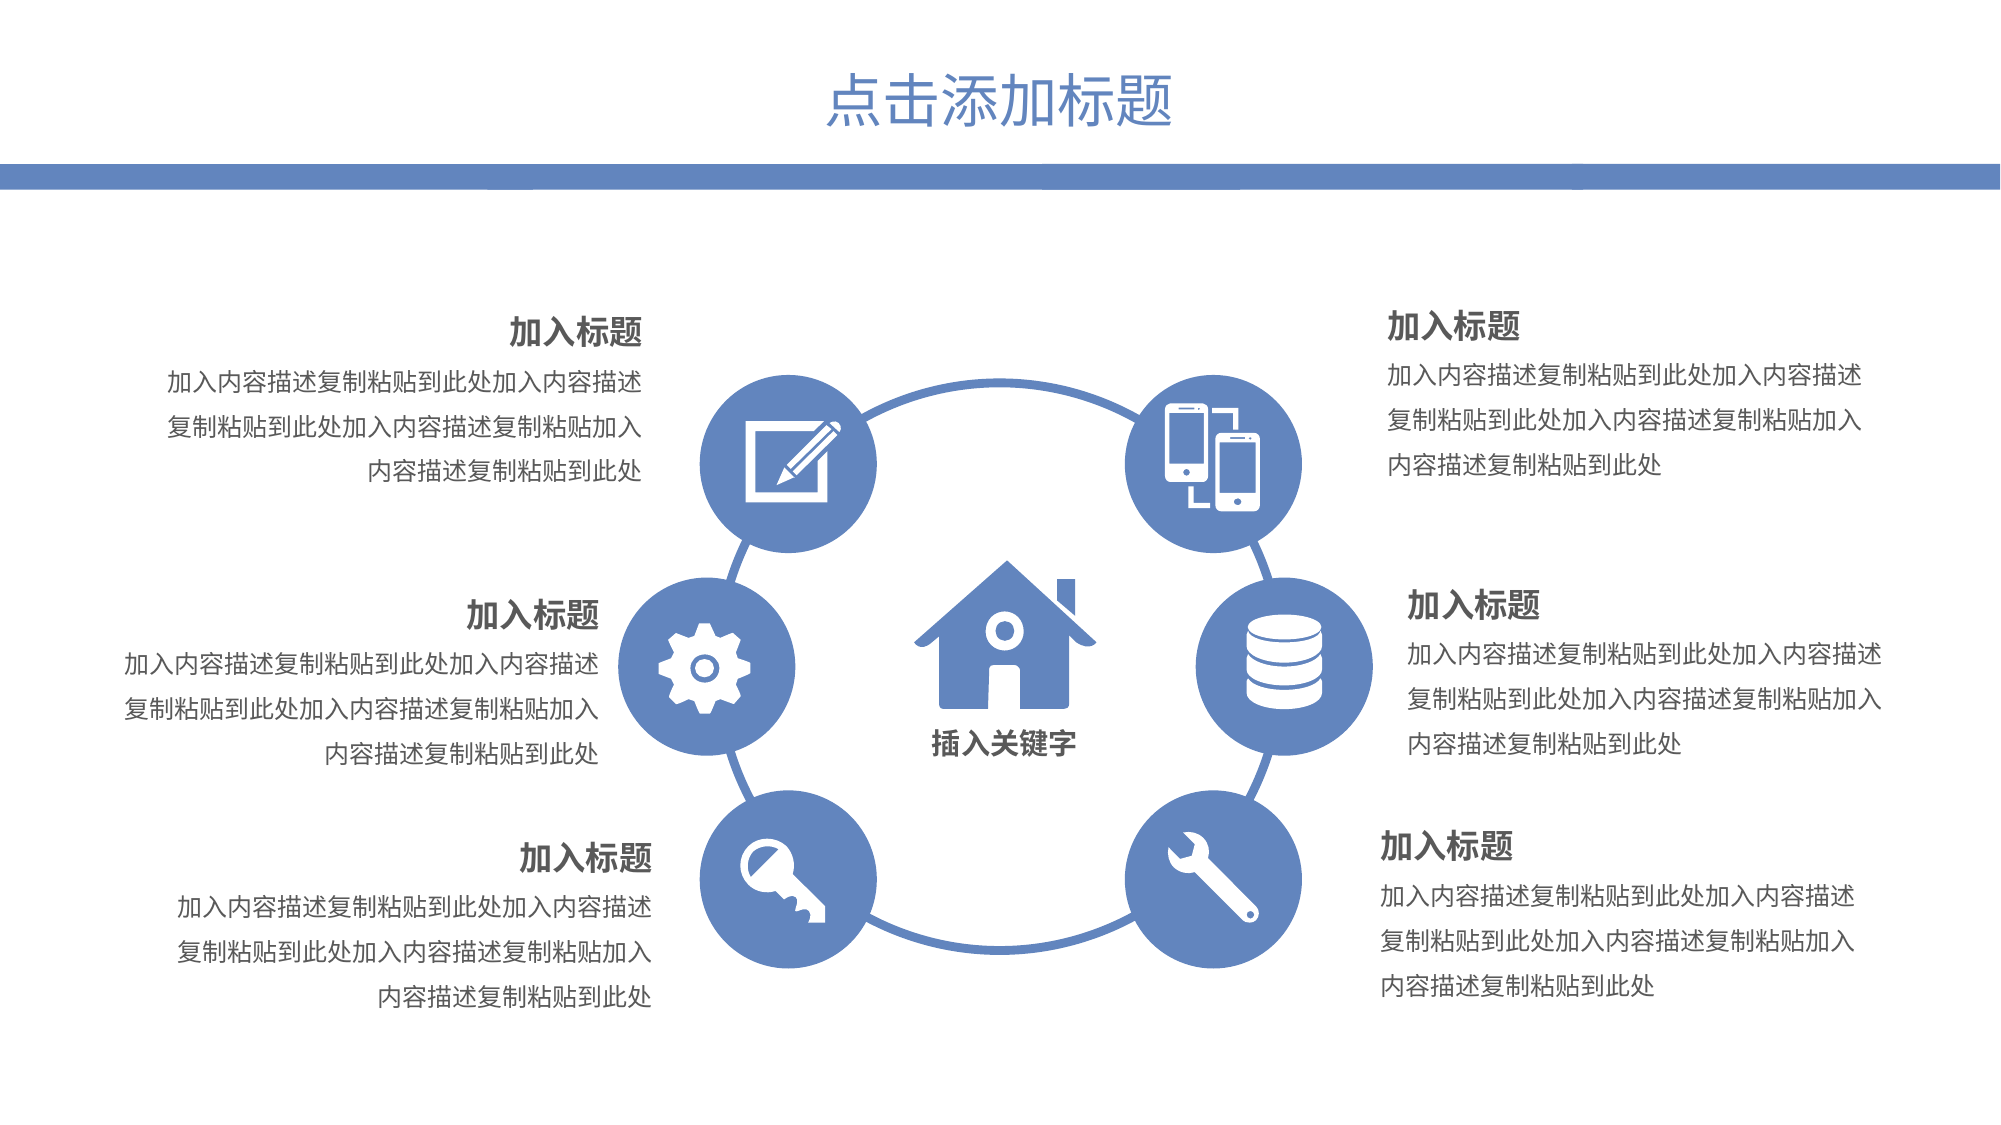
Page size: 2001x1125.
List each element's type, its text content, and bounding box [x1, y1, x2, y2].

text_box [1167, 831, 1259, 923]
text_box 加入标题 加入内容描述复制粘贴到此处加入内容描述复制粘贴到此处加入内容描述复制粘贴加入内容描述复制粘贴到此处 [147, 307, 651, 490]
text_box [1164, 403, 1261, 512]
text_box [745, 419, 844, 503]
text_box 加入标题 加入内容描述复制粘贴到此处加入内容描述复制粘贴到此处加入内容描述复制粘贴加入内容描述复制粘贴到此处 [1372, 821, 1876, 1004]
text_box [697, 788, 879, 971]
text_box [913, 560, 1097, 709]
text_box 加入标题 加入内容描述复制粘贴到此处加入内容描述复制粘贴到此处加入内容描述复制粘贴加入内容描述复制粘贴到此处 [104, 590, 608, 773]
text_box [658, 623, 751, 714]
text_box [740, 838, 826, 923]
text_box [1122, 372, 1305, 556]
text_box 插入关键字 [868, 721, 1142, 765]
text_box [1246, 614, 1323, 710]
text_box [1193, 575, 1375, 758]
text_box [1122, 788, 1305, 971]
text_box [697, 372, 879, 556]
text_box 加入标题 加入内容描述复制粘贴到此处加入内容描述复制粘贴到此处加入内容描述复制粘贴加入内容描述复制粘贴到此处 [1379, 301, 1883, 484]
text_box 加入标题 加入内容描述复制粘贴到此处加入内容描述复制粘贴到此处加入内容描述复制粘贴加入内容描述复制粘贴到此处 [1400, 580, 1903, 763]
text_box 加入标题 加入内容描述复制粘贴到此处加入内容描述复制粘贴到此处加入内容描述复制粘贴加入内容描述复制粘贴到此处 [157, 833, 660, 1016]
text_box [616, 575, 798, 758]
text_box [729, 380, 1270, 953]
